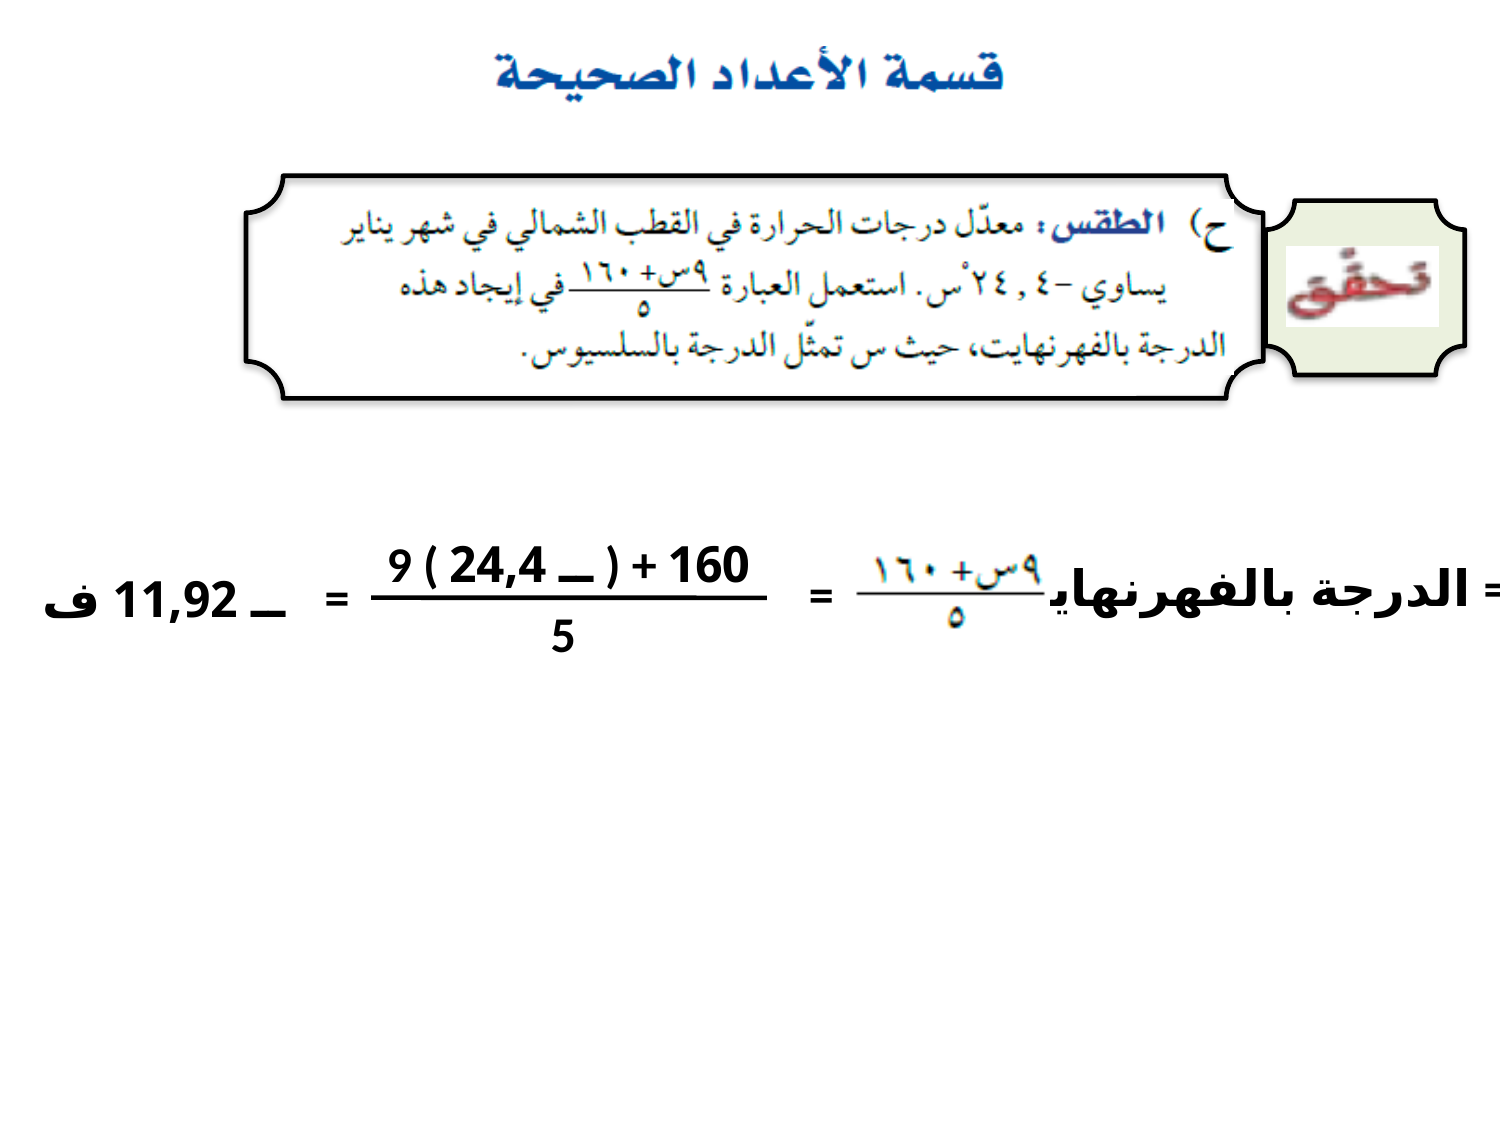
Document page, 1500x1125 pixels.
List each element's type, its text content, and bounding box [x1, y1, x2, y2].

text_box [245, 175, 1466, 399]
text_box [298, 527, 774, 669]
text_box ــ 11,92 ف [35, 562, 293, 633]
text_box الدرجة بالفهرنهايت = [1054, 550, 1454, 622]
picture [492, 46, 1008, 104]
picture [339, 198, 1234, 376]
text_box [782, 548, 1050, 631]
